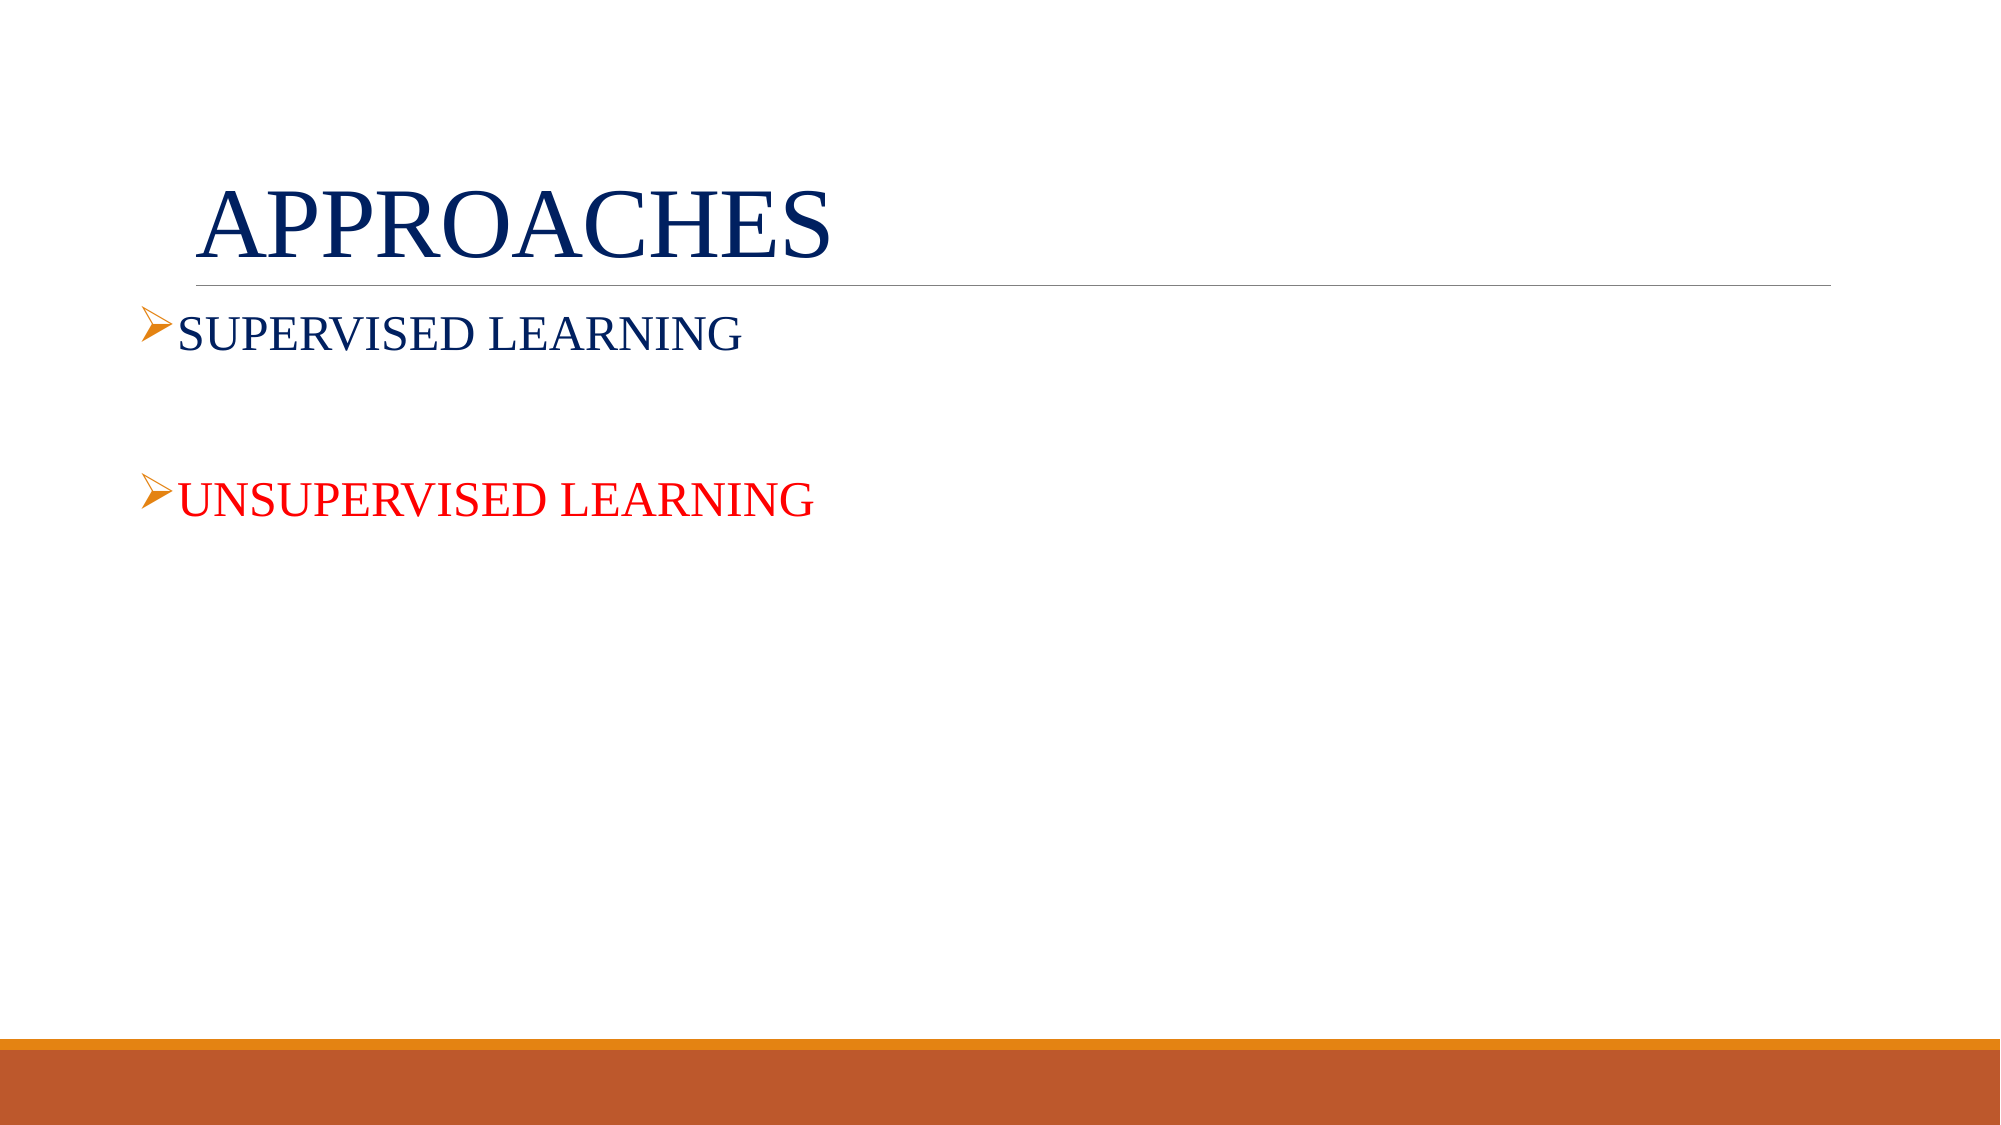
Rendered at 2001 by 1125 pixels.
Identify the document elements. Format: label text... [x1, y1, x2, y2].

list SUPERVISED LEARNING UNSUPERVISED LEARNING [137, 299, 1863, 1046]
title APPROACHES [180, 47, 1830, 285]
